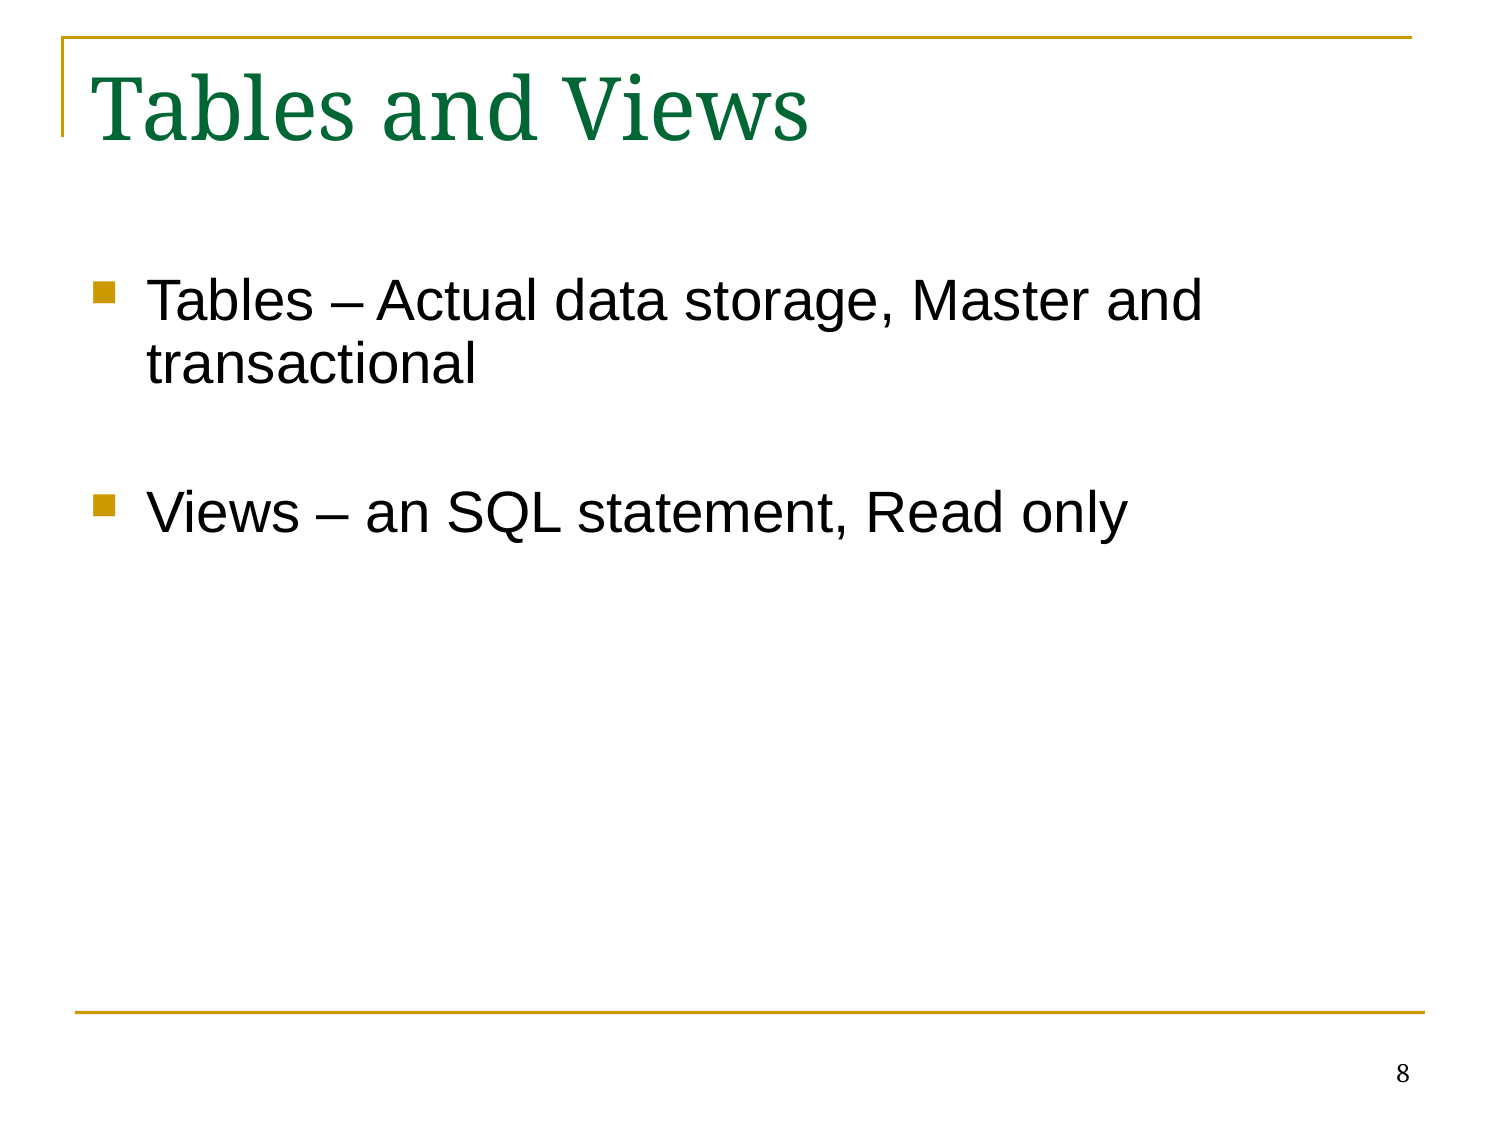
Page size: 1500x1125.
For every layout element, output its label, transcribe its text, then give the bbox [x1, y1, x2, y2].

title Tables and Views [75, 45, 1425, 233]
list Tables – Actual data storage, Master and transactional Views – an SQL statement, Read only [75, 262, 1425, 752]
slide_number 8 [1074, 1024, 1425, 1100]
